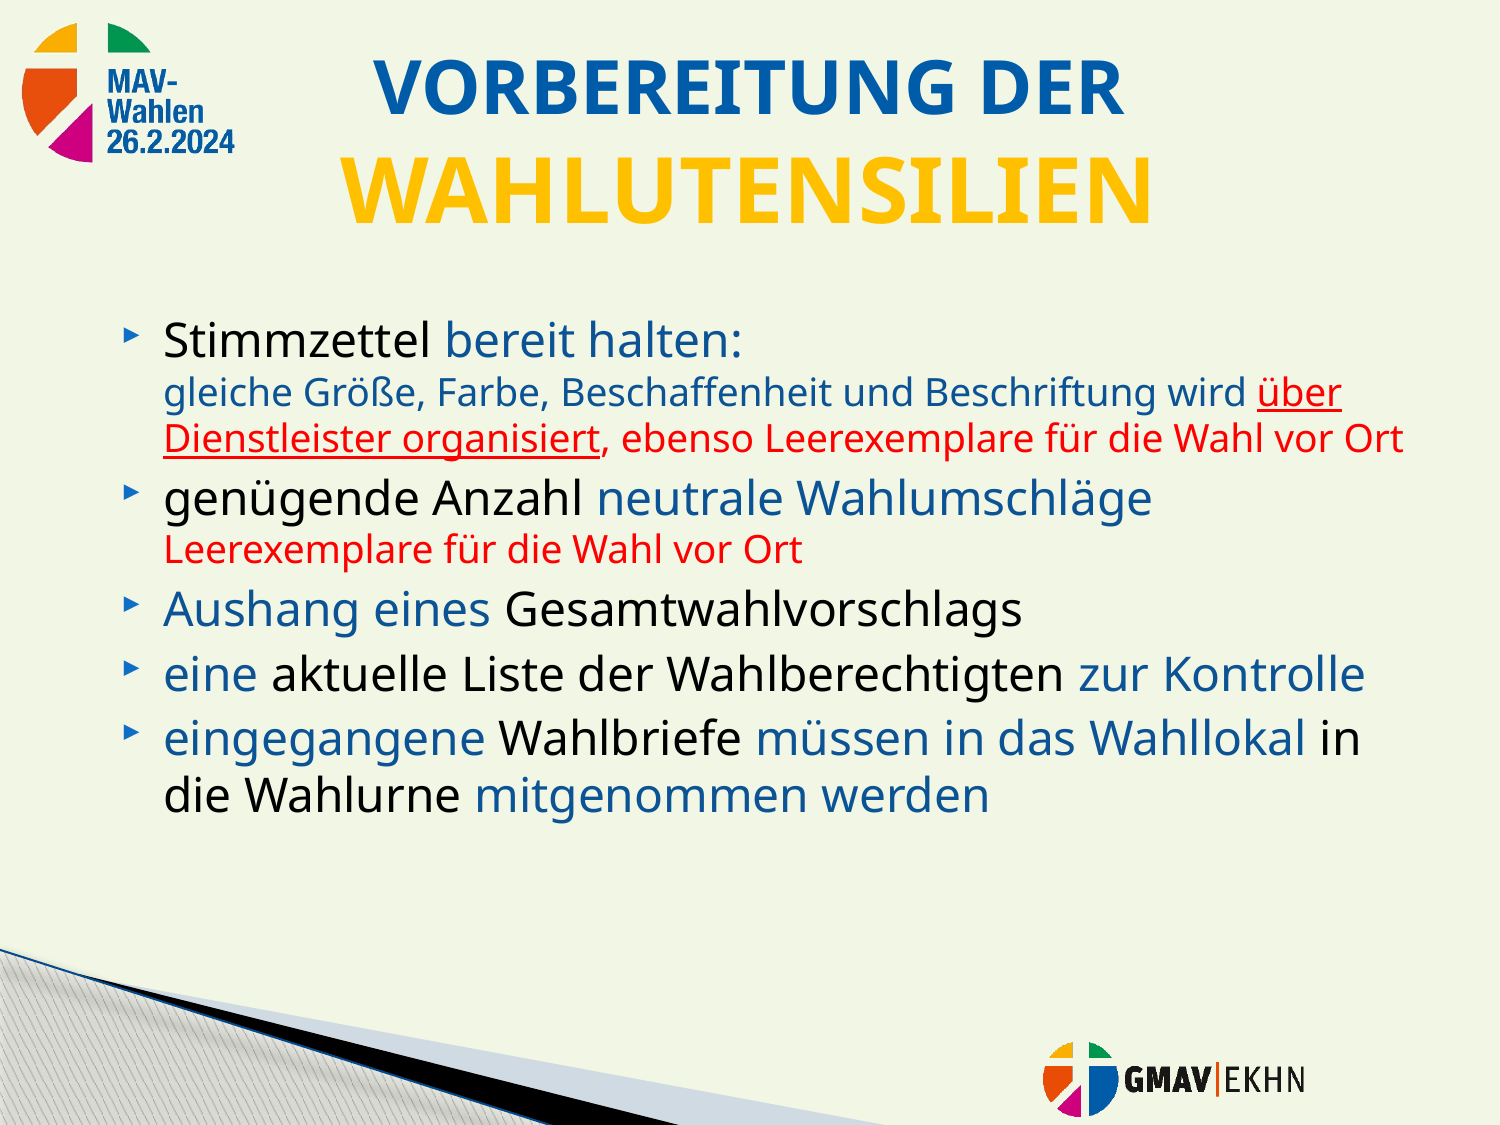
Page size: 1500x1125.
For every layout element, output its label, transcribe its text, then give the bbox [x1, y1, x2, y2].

picture [5, 6, 255, 174]
title VORBEREITUNG DER WAHLUTENSILIEN [74, 42, 1425, 231]
picture [1040, 1039, 1306, 1120]
list Stimmzettel bereit halten: gleiche Größe, Farbe, Beschaffenheit und Beschriftung wird über Dienstleister organisiert, ebenso Leerexemplare für die Wahl vor Ort genügende Anzahl neutrale Wahlumschläge Leerexemplare für die Wahl vor Ort Aushang eines Gesamtwahlvorschlags eine aktuelle Liste der Wahlberechtigten zur Kontrolle eingegangene Wahlbriefe müssen in das Wahllokal in die Wahlurne mitgenommen werden [88, 302, 1439, 882]
